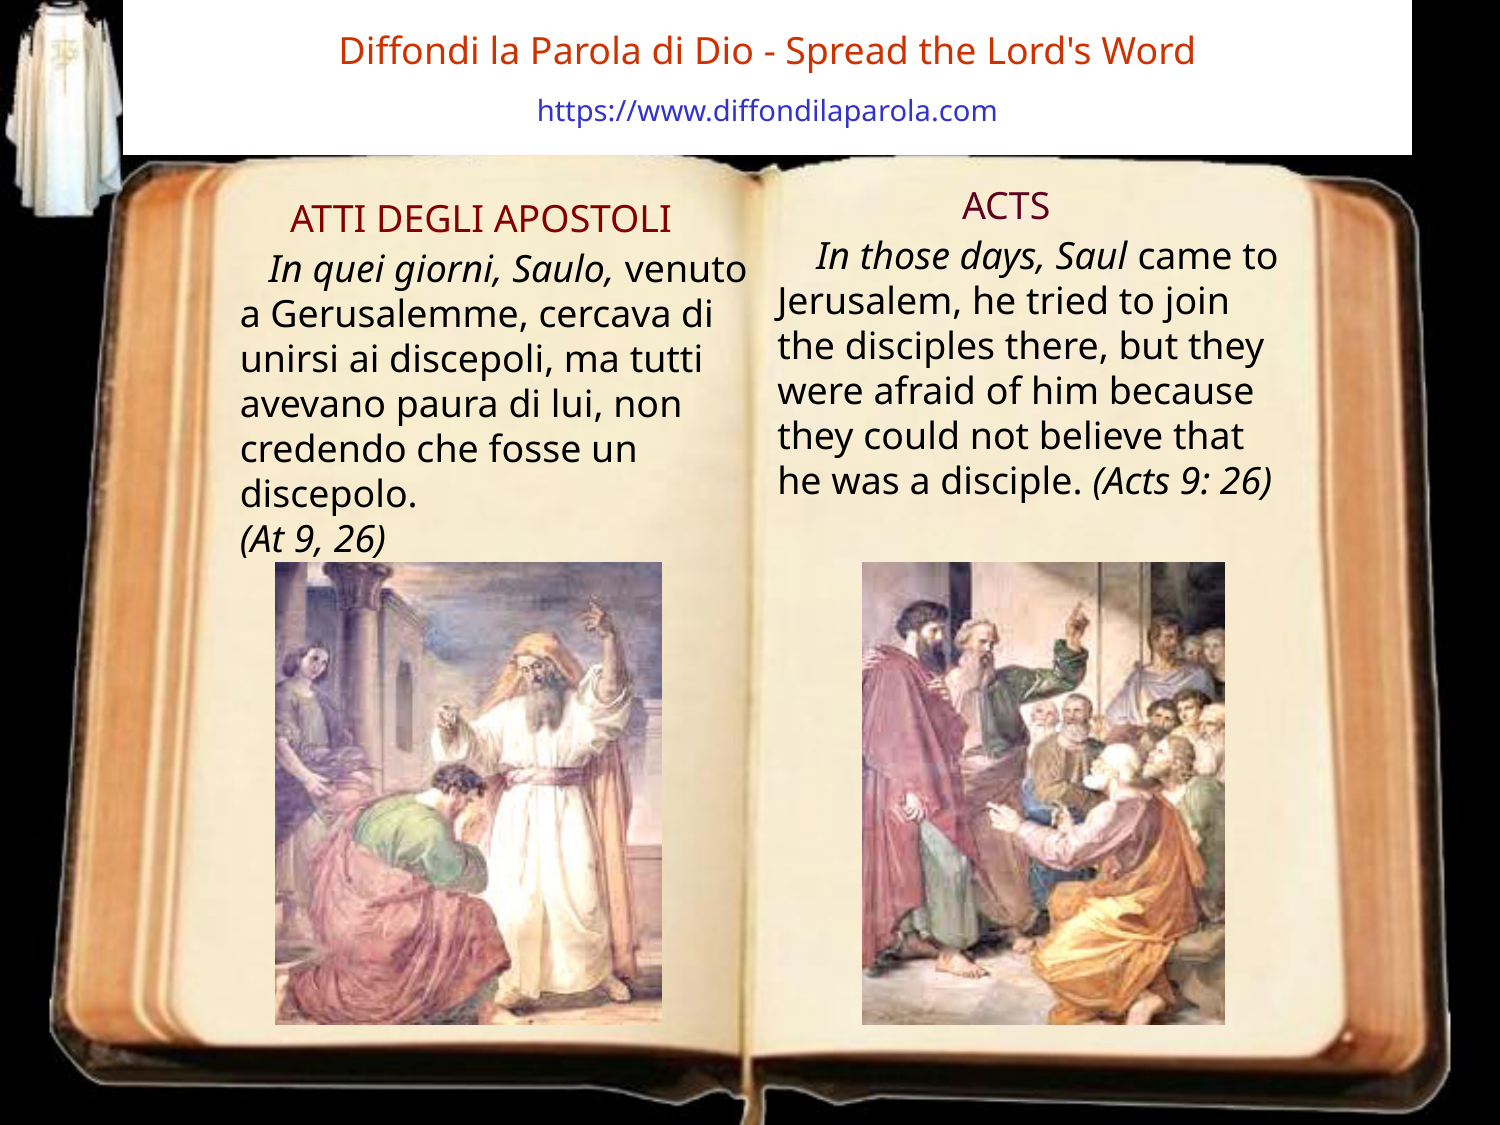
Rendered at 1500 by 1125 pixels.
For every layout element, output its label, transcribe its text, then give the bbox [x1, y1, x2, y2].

text_box In those days, Saul came to Jerusalem, he tried to join the disciples there, but they were afraid of him because they could not believe that he was a disciple. (Acts 9: 26) [762, 224, 1313, 510]
text_box ATTI DEGLI APOSTOLI [200, 187, 762, 248]
picture [0, 0, 1500, 1125]
text_box ACTS [749, 174, 1263, 235]
text_box Diffondi la Parola di Dio - Spread the Lord's Word https://www.diffondilaparola.com [123, 0, 1412, 155]
text_box In quei giorni, Saulo, venuto a Gerusalemme, cercava di unirsi ai discepoli, ma tutti avevano paura di lui, non credendo che fosse un discepolo. (At 9, 26) [225, 237, 775, 568]
